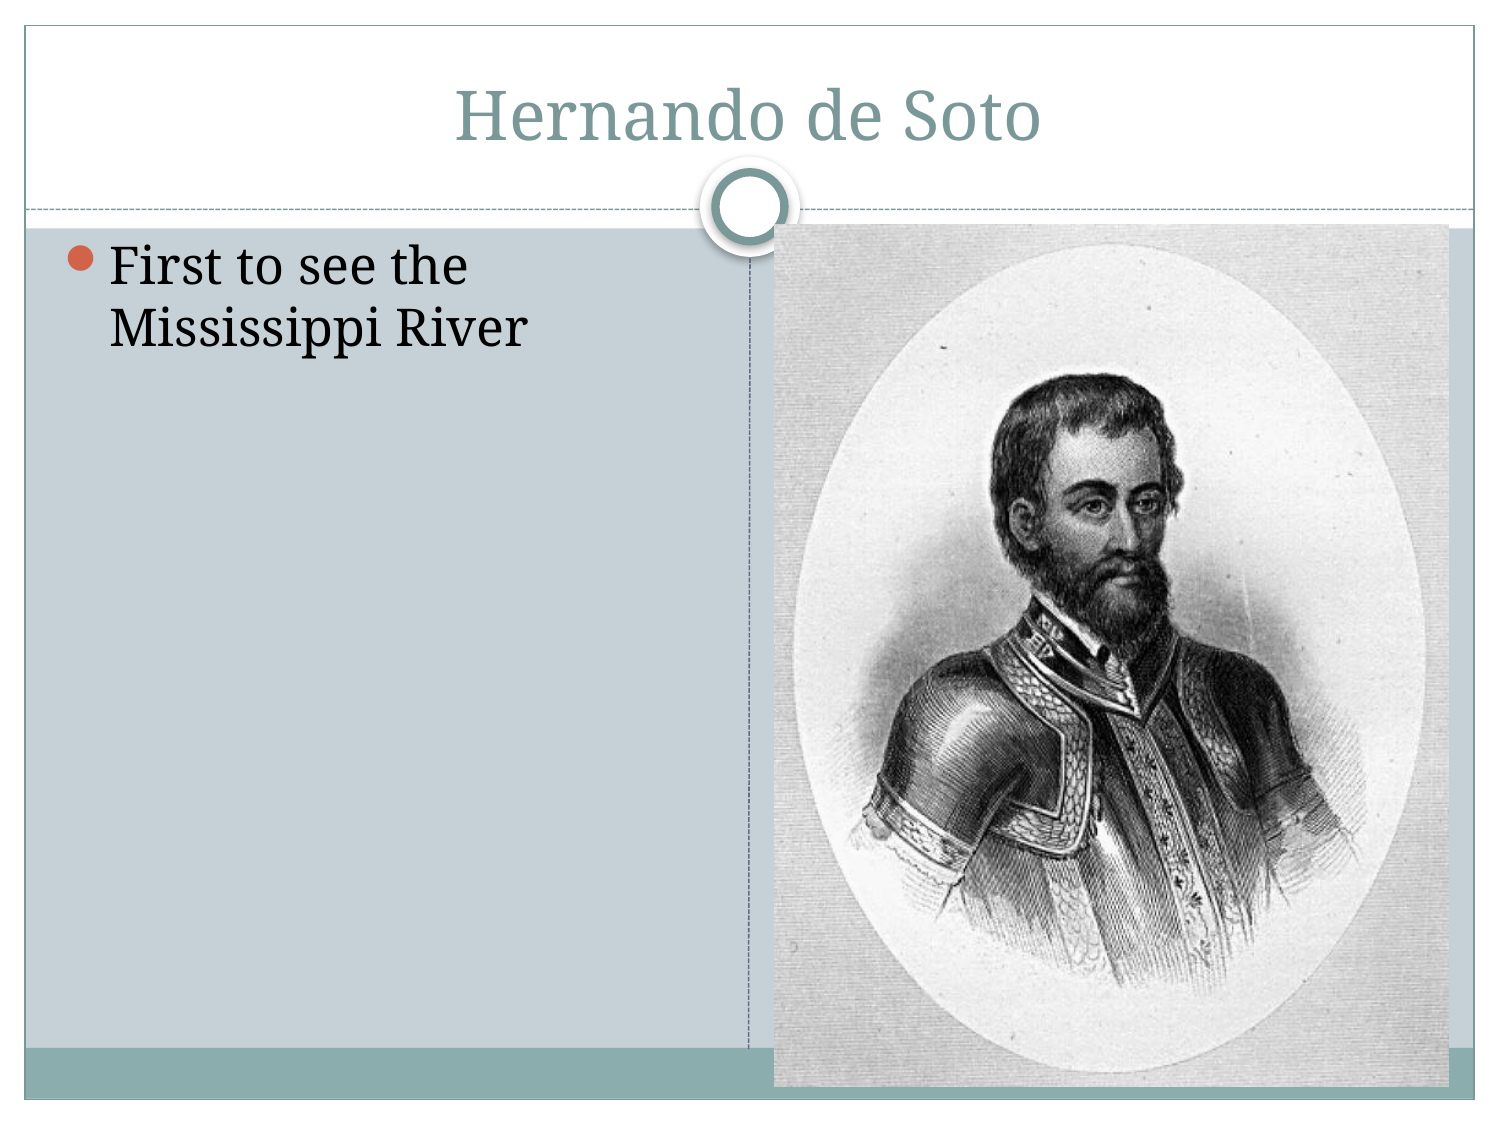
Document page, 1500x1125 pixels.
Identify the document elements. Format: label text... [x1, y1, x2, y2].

picture [774, 224, 1449, 1087]
title Hernando de Soto [49, 37, 1450, 162]
list First to see the Mississippi River [49, 224, 712, 993]
